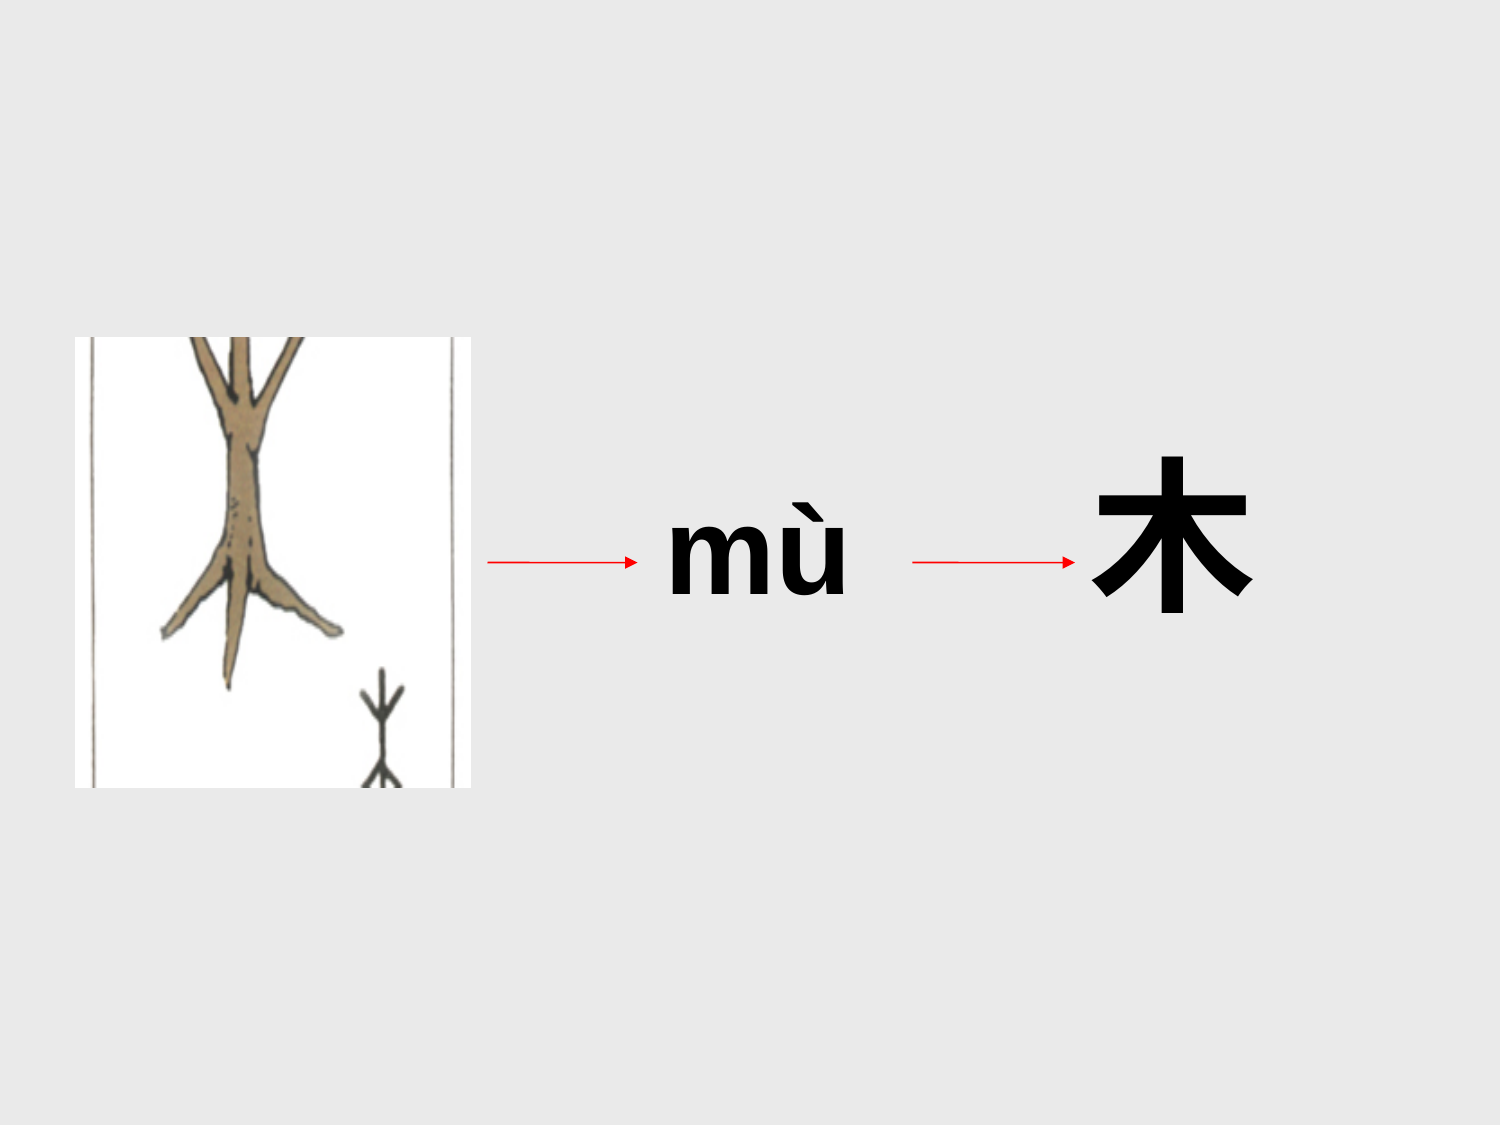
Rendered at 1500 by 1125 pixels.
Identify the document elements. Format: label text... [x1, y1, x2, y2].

text_box [912, 556, 1075, 569]
text_box 木 [1074, 424, 1300, 640]
picture [74, 337, 472, 788]
text_box mù [649, 462, 938, 628]
text_box [487, 556, 638, 569]
